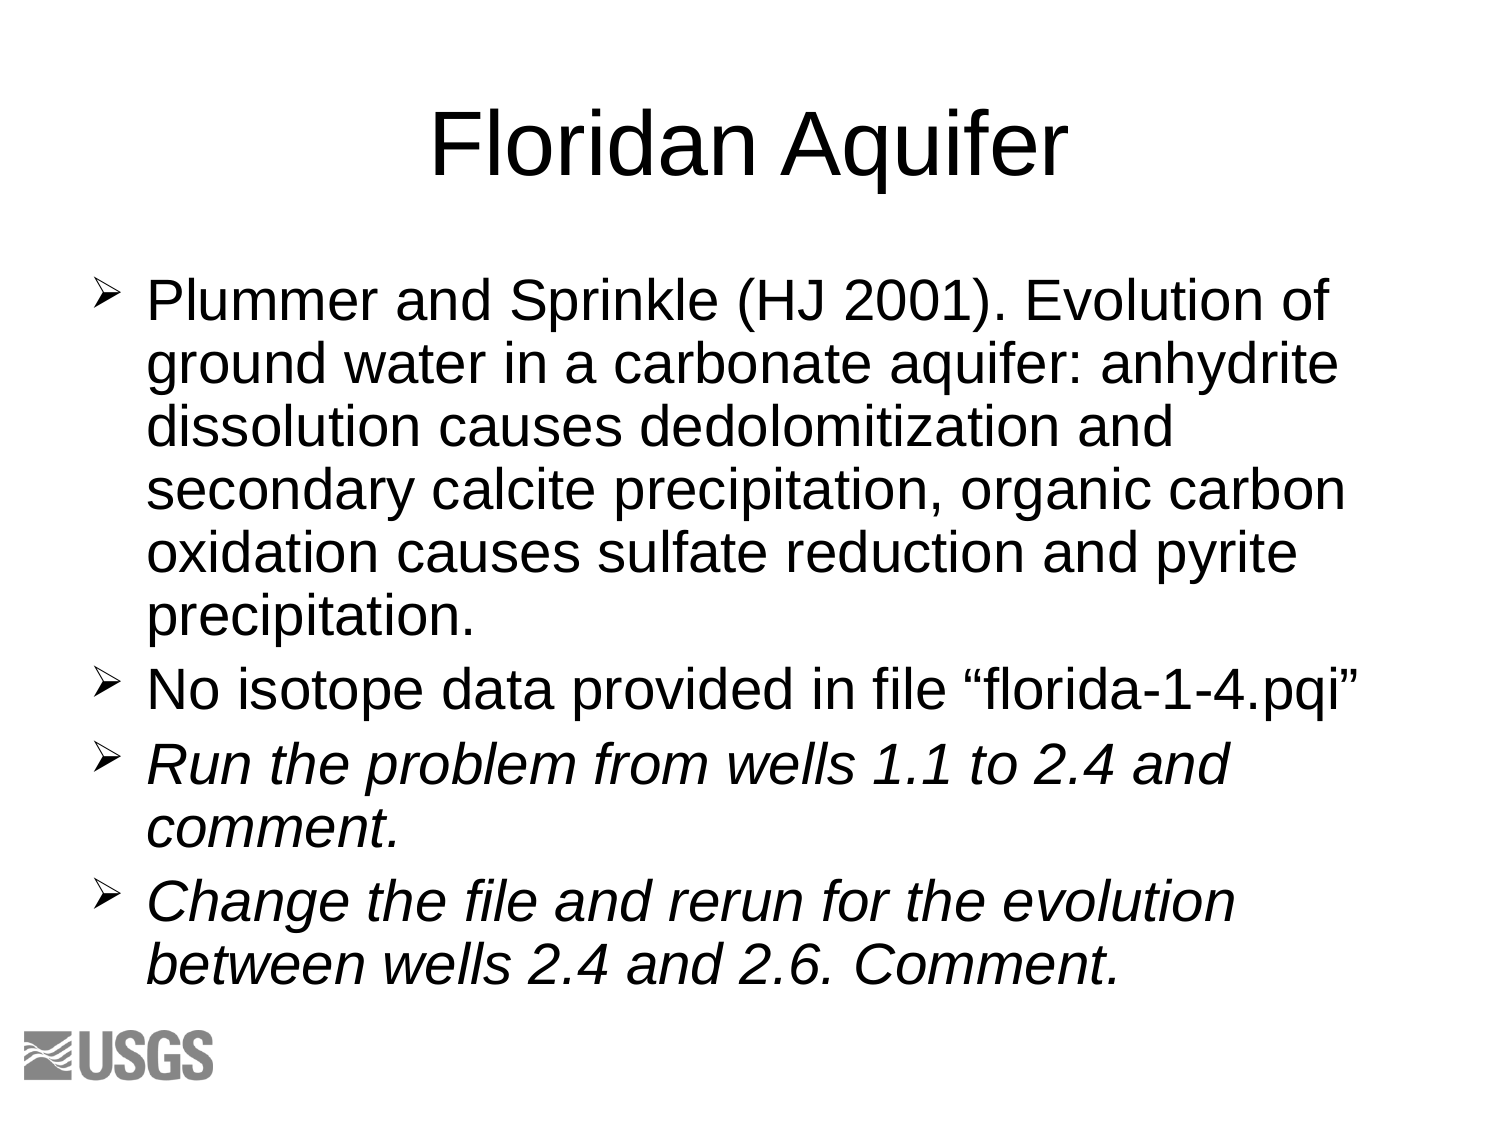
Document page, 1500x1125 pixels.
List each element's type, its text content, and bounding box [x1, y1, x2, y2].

list Plummer and Sprinkle (HJ 2001). Evolution of ground water in a carbonate aquifer: anhydrite dissolution causes dedolomitization and secondary calcite precipitation, organic carbon oxidation causes sulfate reduction and pyrite precipitation. No isotope data provided in file “florida-1-4.pqi” Run the problem from wells 1.1 to 2.4 and comment. Change the file and rerun for the evolution between wells 2.4 and 2.6. Comment. [74, 262, 1451, 1088]
title Floridan Aquifer [74, 44, 1426, 233]
